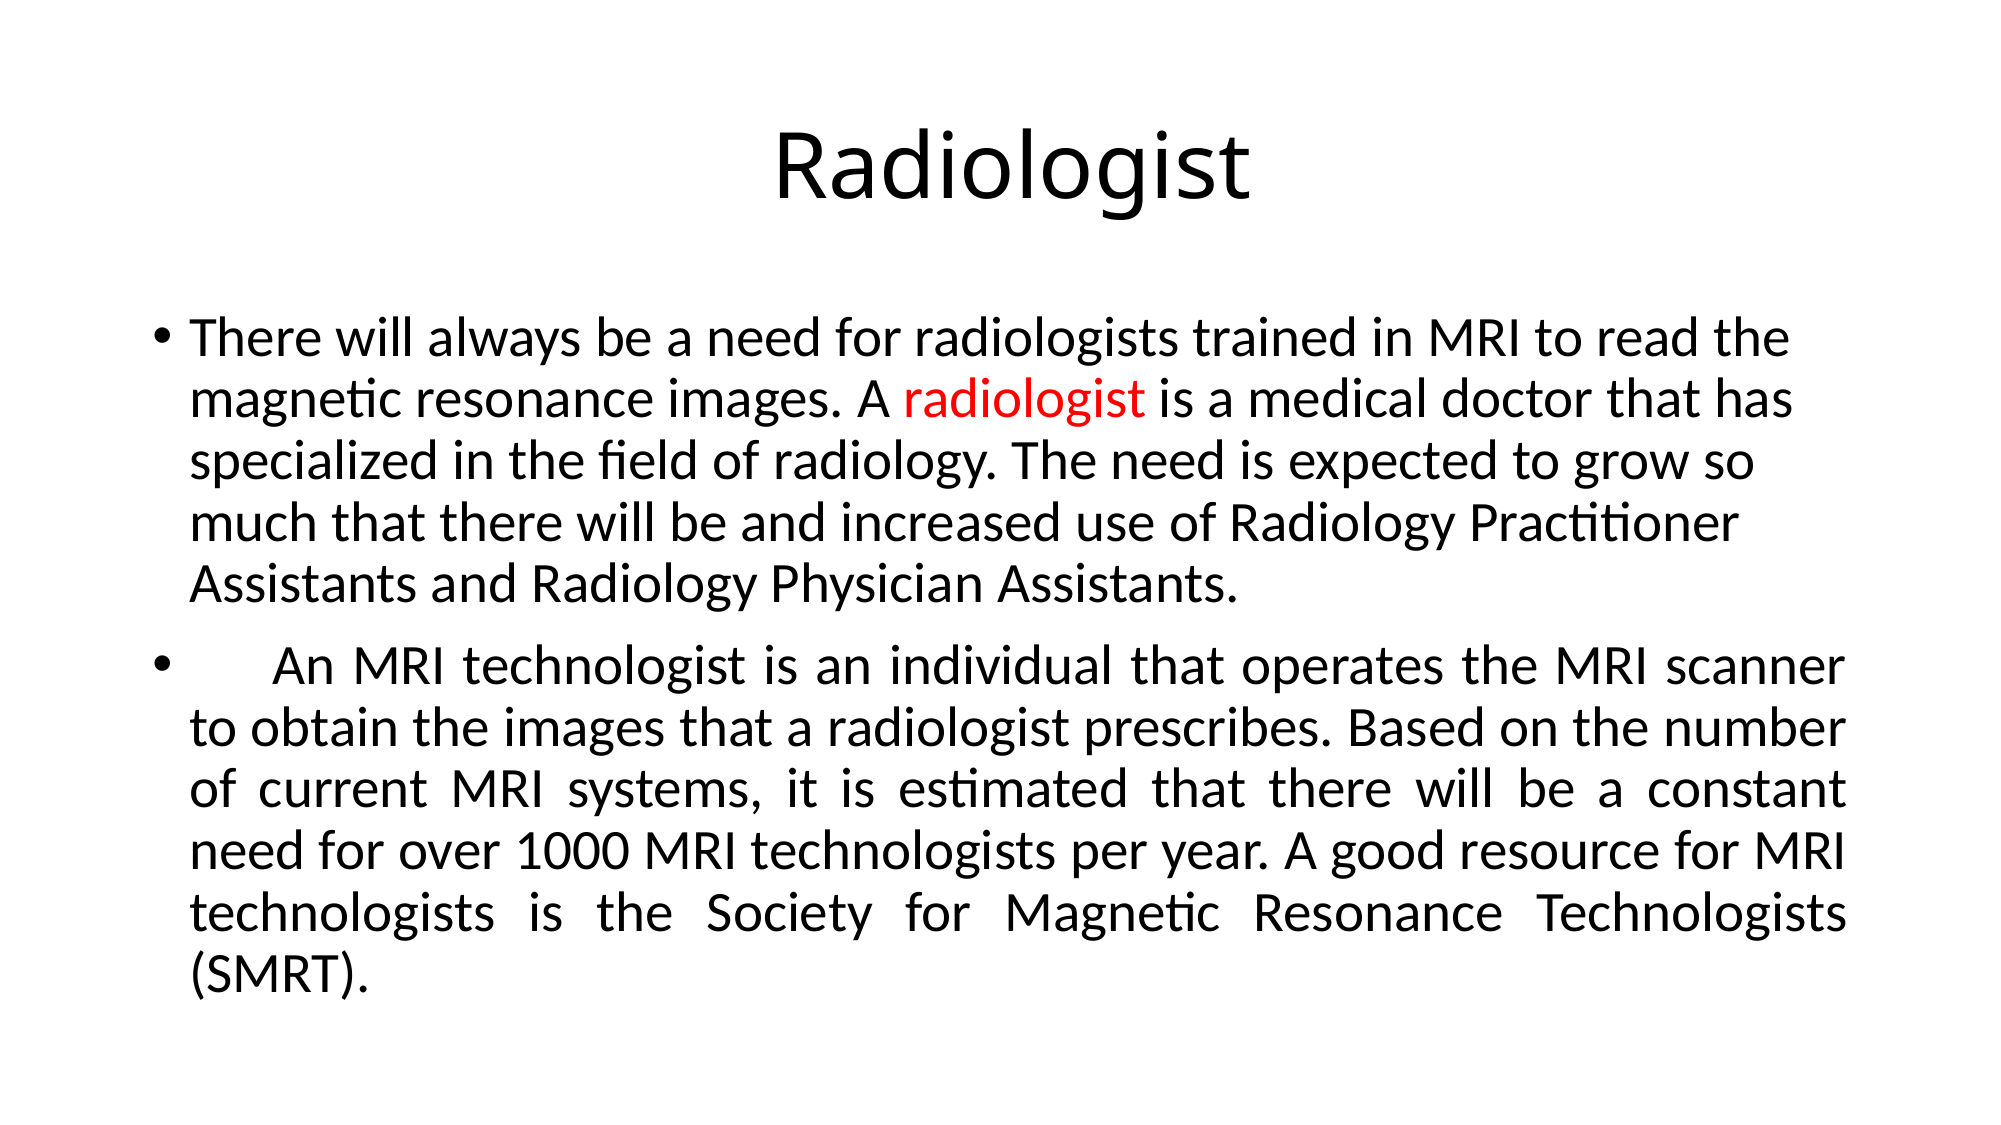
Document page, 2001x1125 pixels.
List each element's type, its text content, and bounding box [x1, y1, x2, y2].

list There will always be a need for radiologists trained in MRI to read the magnetic resonance images. A radiologist is a medical doctor that has specialized in the field of radiology. The need is expected to grow so much that there will be and increased use of Radiology Practitioner Assistants and Radiology Physician Assistants. An MRI technologist is an individual that operates the MRI scanner to obtain the images that a radiologist prescribes. Based on the number of current MRI systems, it is estimated that there will be a constant need for over 1000 MRI technologists per year. A good resource for MRI technologists is the Society for Magnetic Resonance Technologists (SMRT). [137, 299, 1863, 1014]
title Radiologist [137, 59, 1863, 278]
